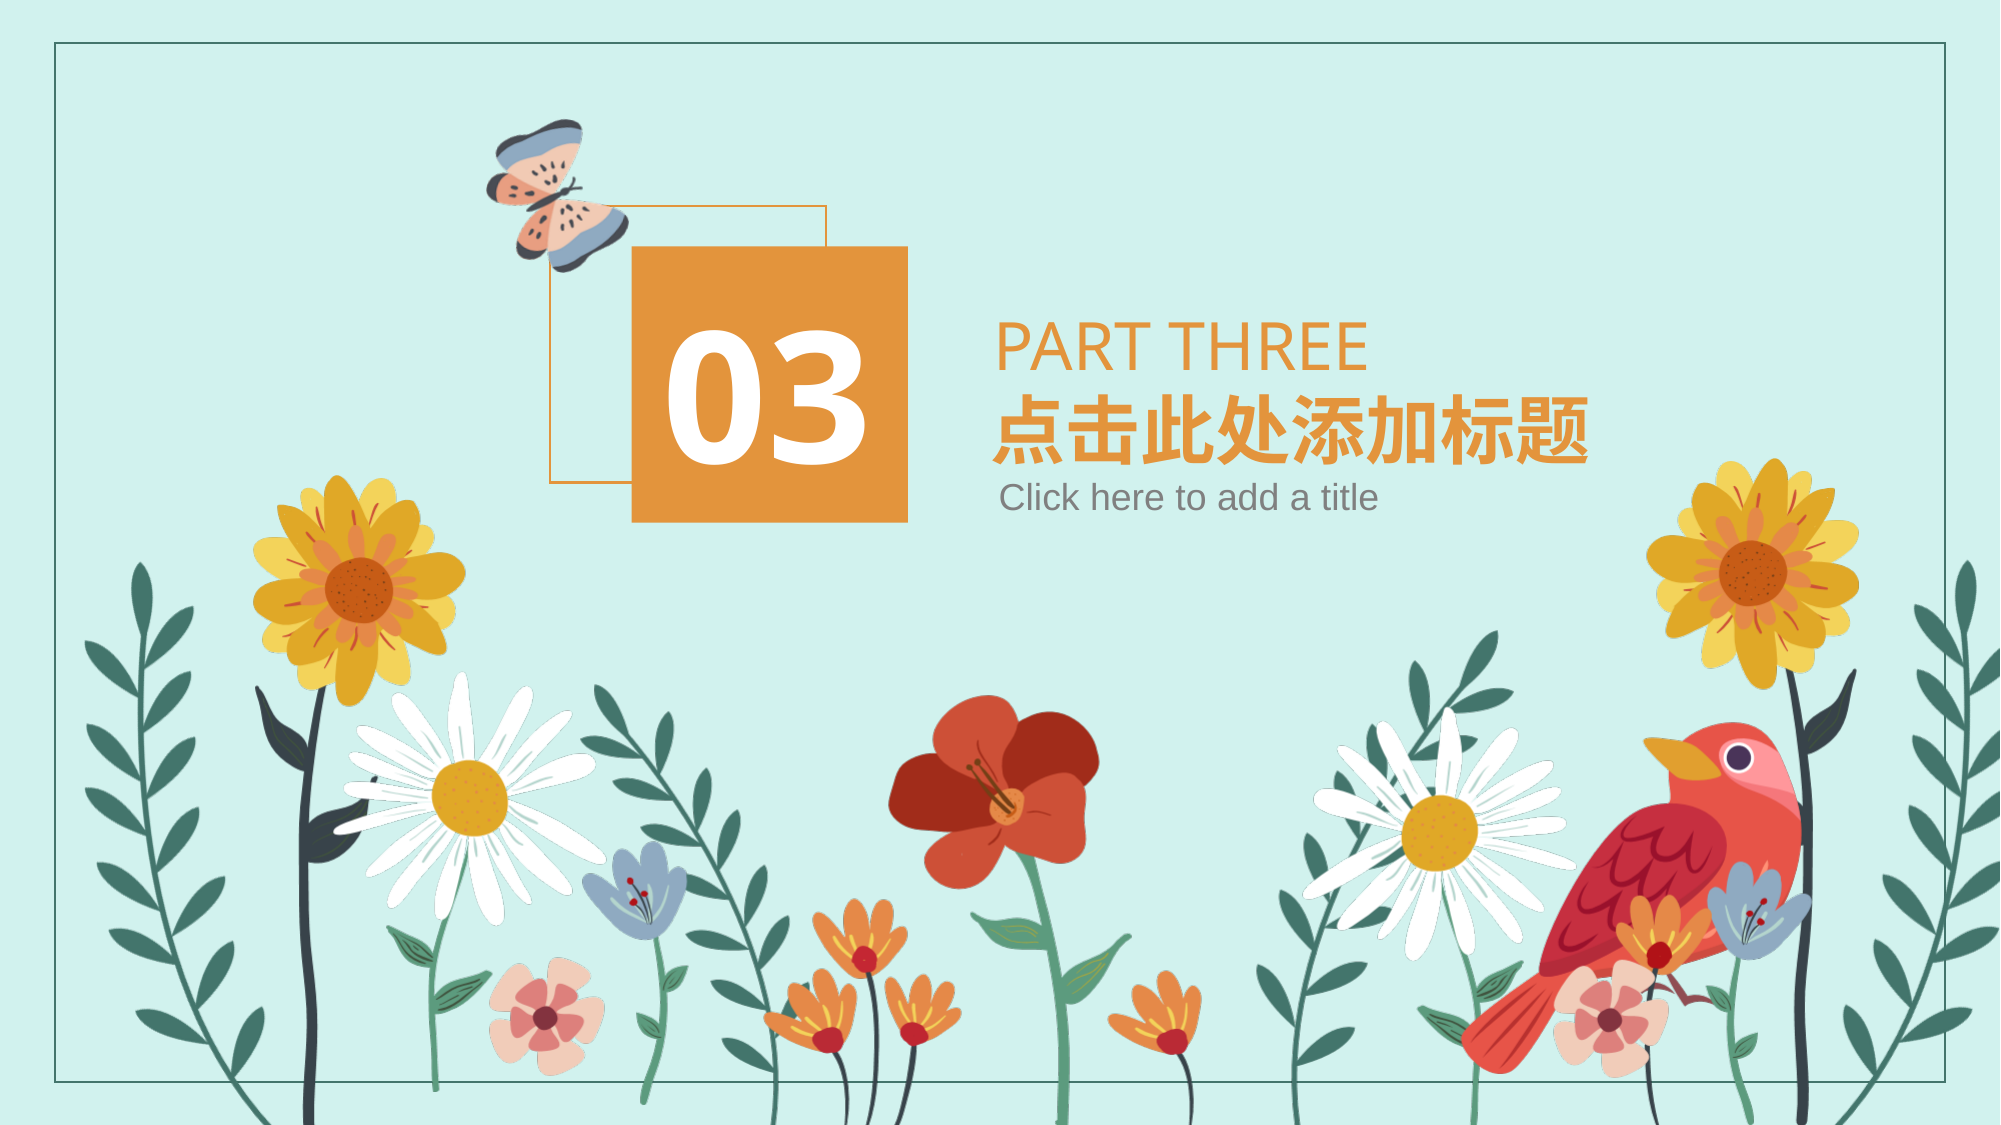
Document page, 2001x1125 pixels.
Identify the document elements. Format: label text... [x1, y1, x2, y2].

picture [474, 107, 644, 282]
text_box [54, 42, 282, 457]
picture [0, 457, 2000, 1125]
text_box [282, 0, 826, 457]
text_box 点击此处添加标题 [1192, 376, 1622, 457]
text_box PART THREE [1192, 296, 1534, 376]
text_box [826, 42, 1946, 457]
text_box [631, 246, 1192, 457]
